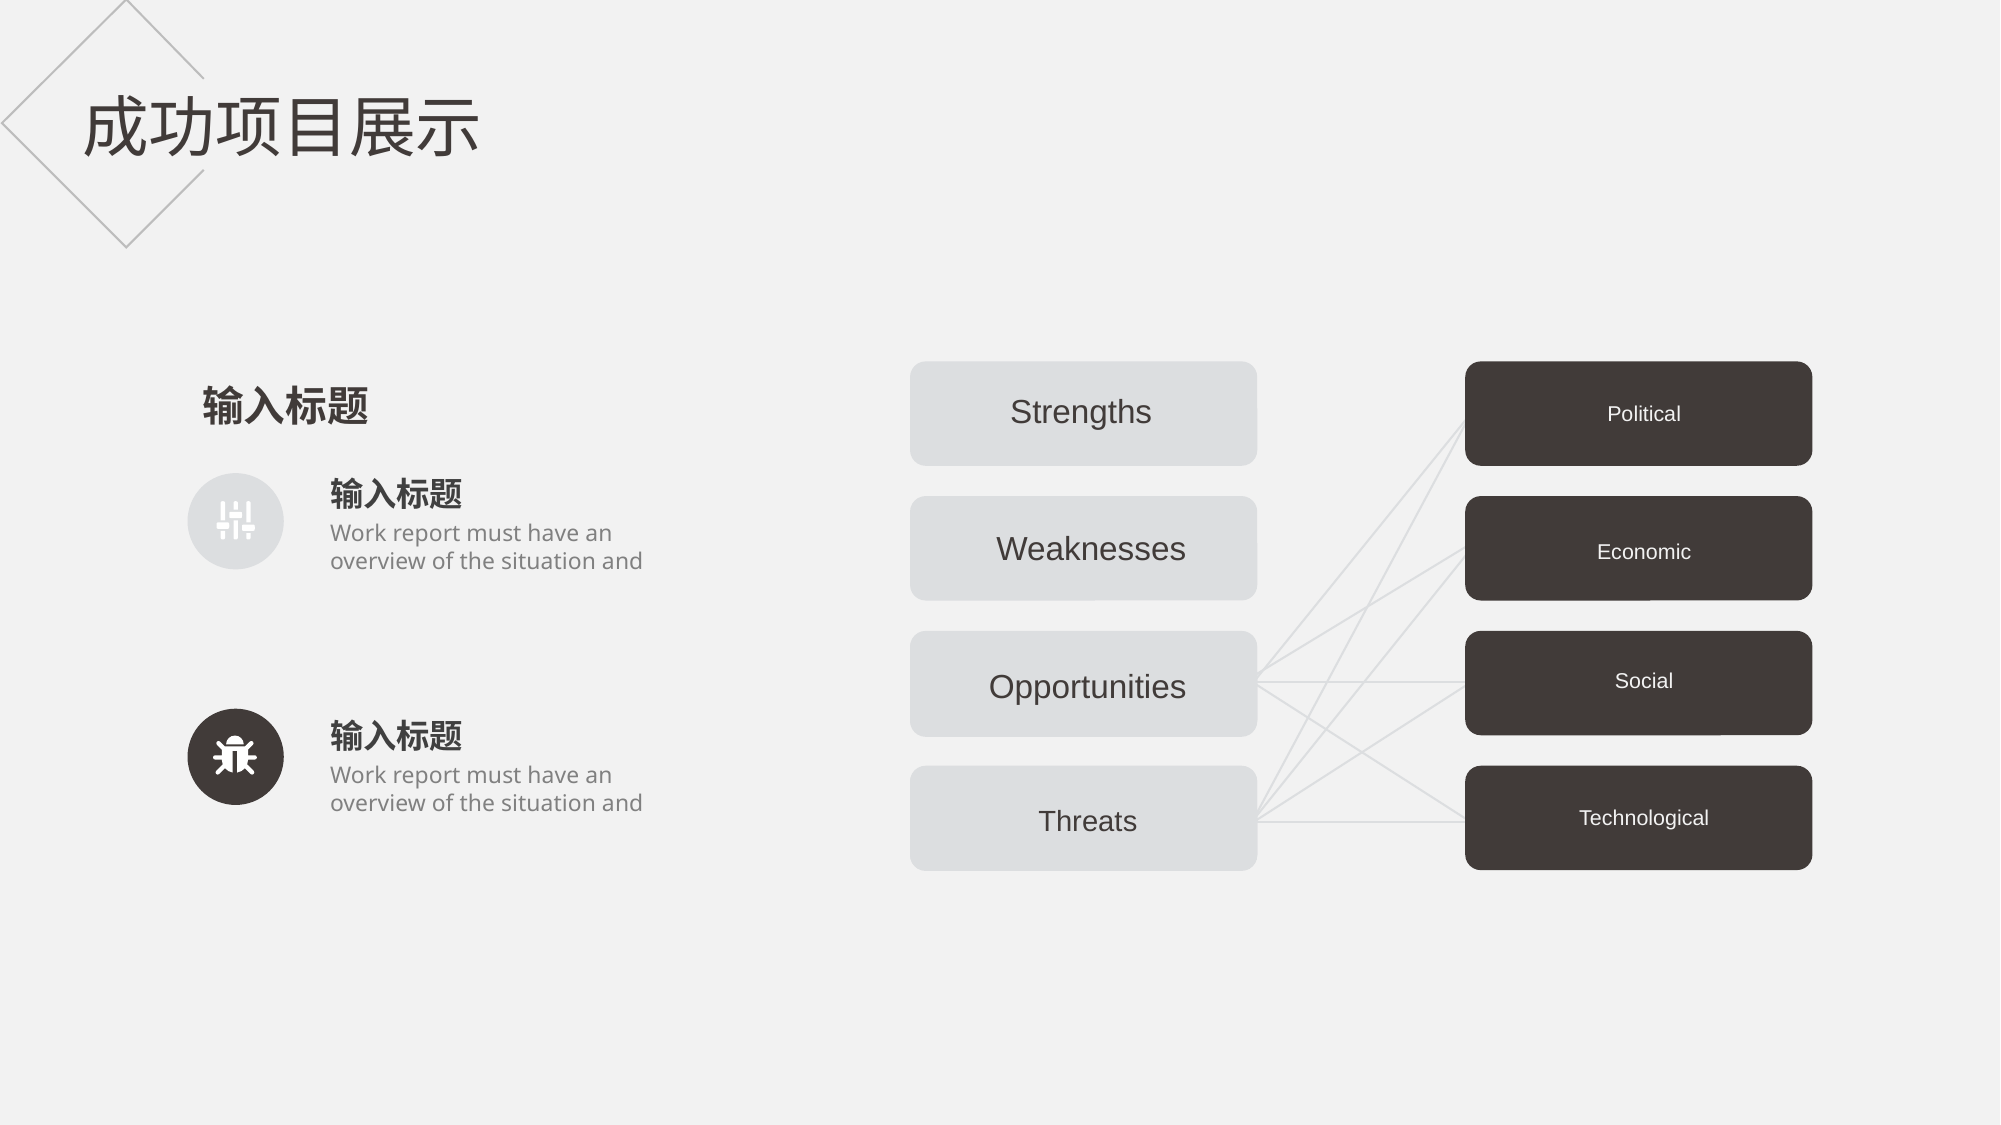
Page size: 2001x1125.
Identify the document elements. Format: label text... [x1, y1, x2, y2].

text_box [1465, 765, 1813, 871]
text_box [1465, 496, 1813, 601]
text_box Economic [1525, 533, 1764, 572]
text_box Social [1525, 662, 1764, 701]
text_box Technological [1525, 800, 1764, 838]
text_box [187, 708, 284, 805]
text_box [910, 496, 1258, 601]
text_box 输入标题 [187, 378, 651, 427]
text_box Opportunities [968, 662, 1208, 701]
text_box 成功项目展示 [204, 77, 509, 172]
text_box [910, 765, 1258, 871]
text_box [187, 473, 284, 570]
text_box 输入标题 [315, 707, 676, 763]
text_box Political [1525, 395, 1764, 434]
text_box Work report must have an overview of the situation and [315, 763, 668, 823]
text_box Threats [968, 798, 1208, 837]
text_box Weaknesses [960, 525, 1223, 574]
text_box [1465, 361, 1813, 466]
text_box [910, 632, 1258, 737]
text_box Strengths [960, 388, 1203, 437]
text_box [910, 361, 1258, 466]
text_box [0, 0, 205, 249]
text_box [1465, 630, 1813, 736]
text_box Work report must have an overview of the situation and [315, 521, 668, 582]
text_box 输入标题 [315, 465, 676, 521]
